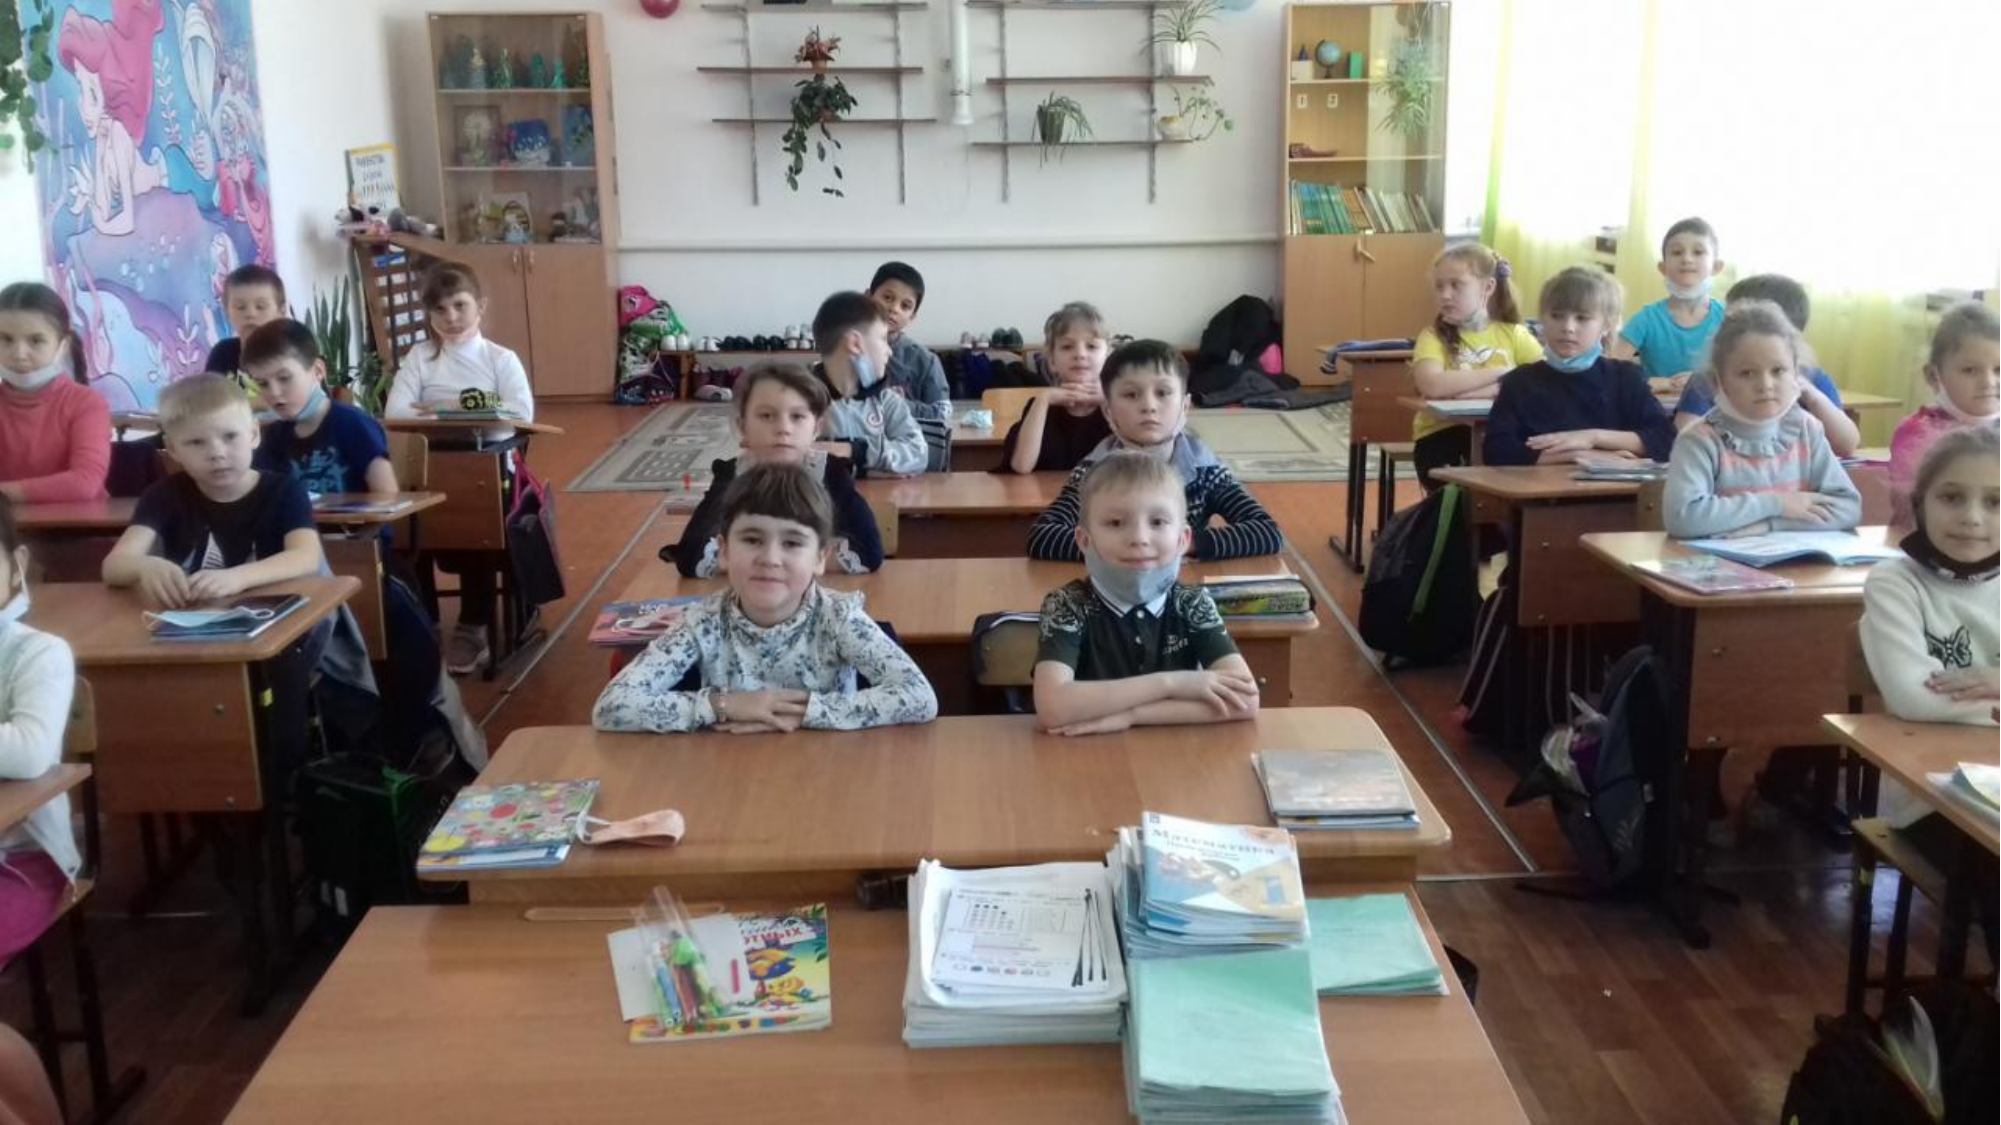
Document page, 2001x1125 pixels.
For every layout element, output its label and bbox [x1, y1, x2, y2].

list [0, 0, 2000, 1125]
